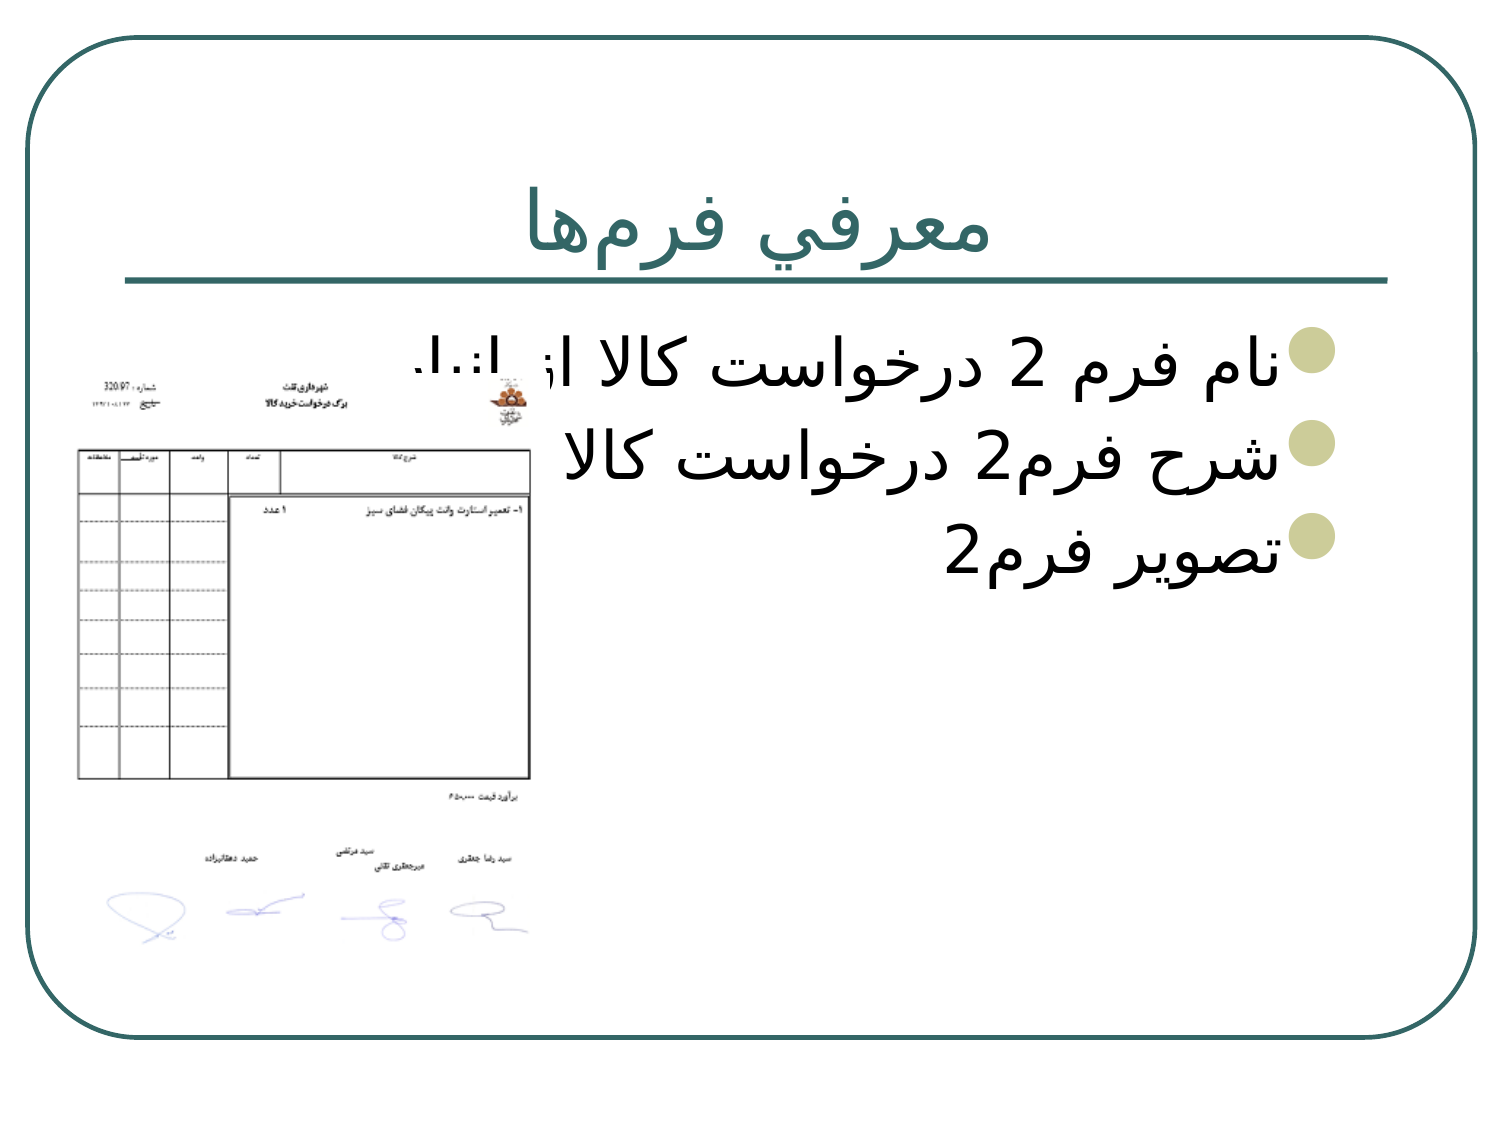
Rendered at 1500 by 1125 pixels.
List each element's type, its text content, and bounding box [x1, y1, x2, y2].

list نام فرم 2 درخواست کالا از انبار شرح فرم2 درخواست کالا تصوير فرم2 [125, 312, 1388, 975]
picture [70, 373, 550, 971]
title معرفي فرم‌ها [69, 87, 1450, 275]
